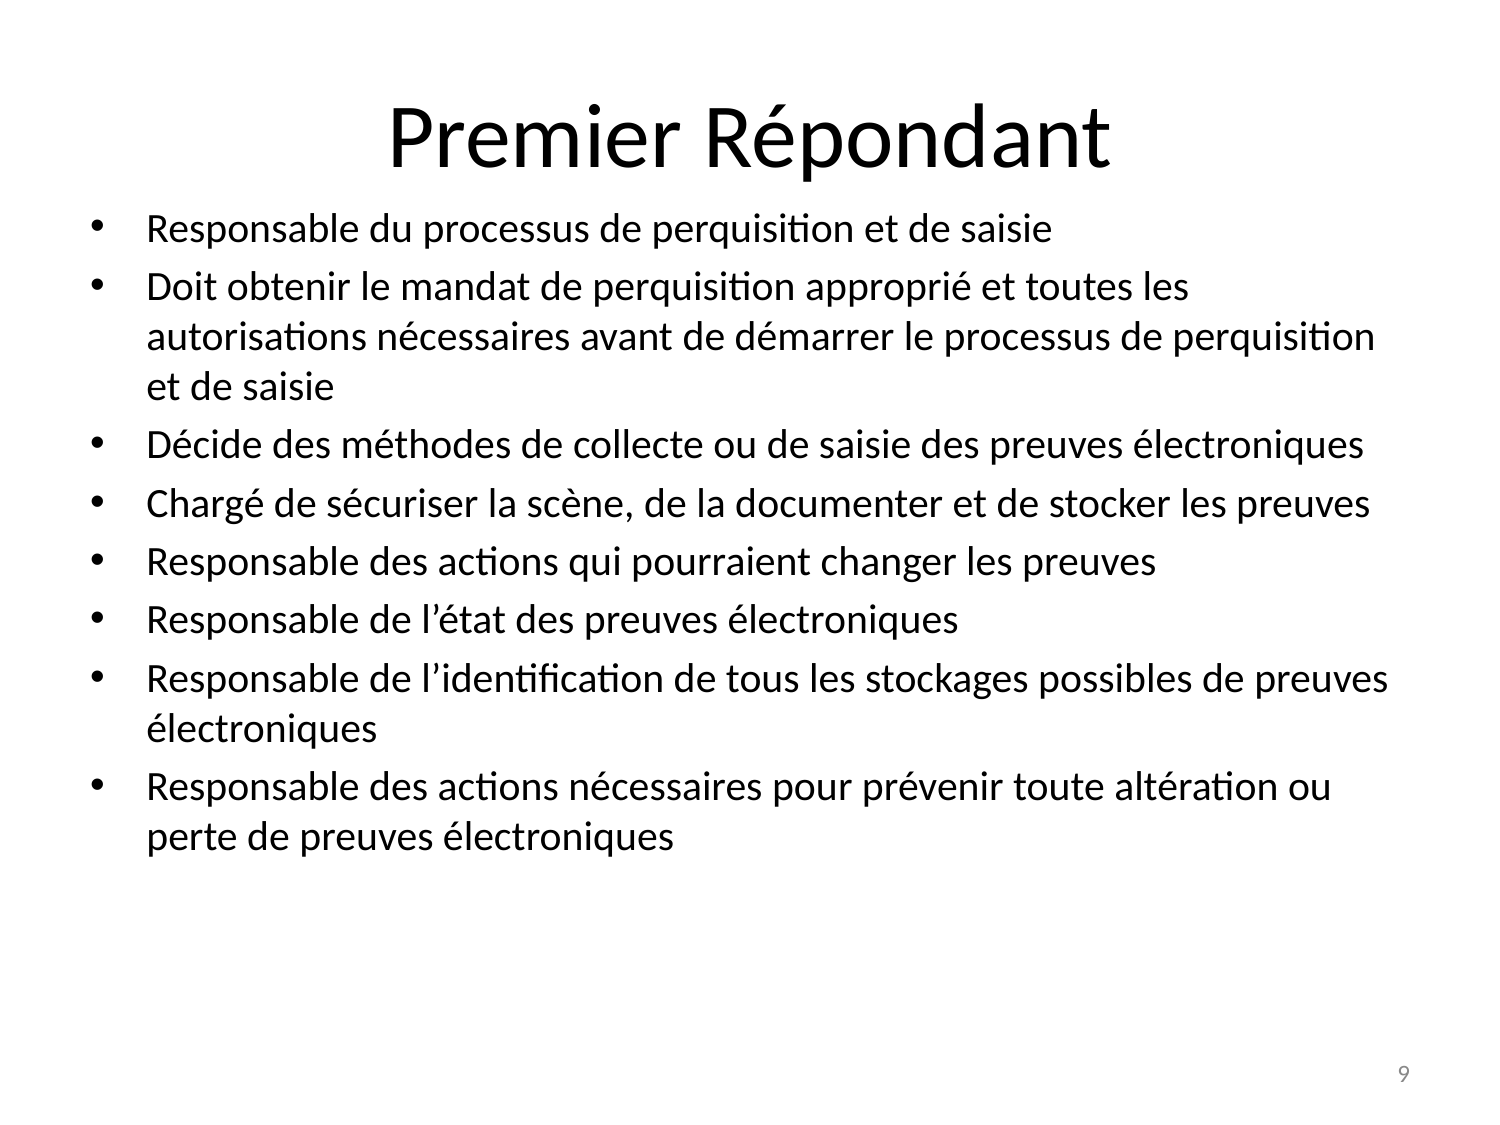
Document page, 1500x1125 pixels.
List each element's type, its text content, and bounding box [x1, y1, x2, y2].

title Premier Répondant [75, 36, 1425, 192]
slide_number * [1074, 1042, 1425, 1103]
list Responsable du processus de perquisition et de saisie Doit obtenir le mandat de perquisition approprié et toutes les autorisations nécessaires avant de démarrer le processus de perquisition et de saisie Décide des méthodes de collecte ou de saisie des preuves électroniques Chargé de sécuriser la scène, de la documenter et de stocker les preuves Responsable des actions qui pourraient changer les preuves Responsable de l’état des preuves électroniques Responsable de l’identification de tous les stockages possibles de preuves électroniques Responsable des actions nécessaires pour prévenir toute altération ou perte de preuves électroniques [75, 192, 1425, 1005]
